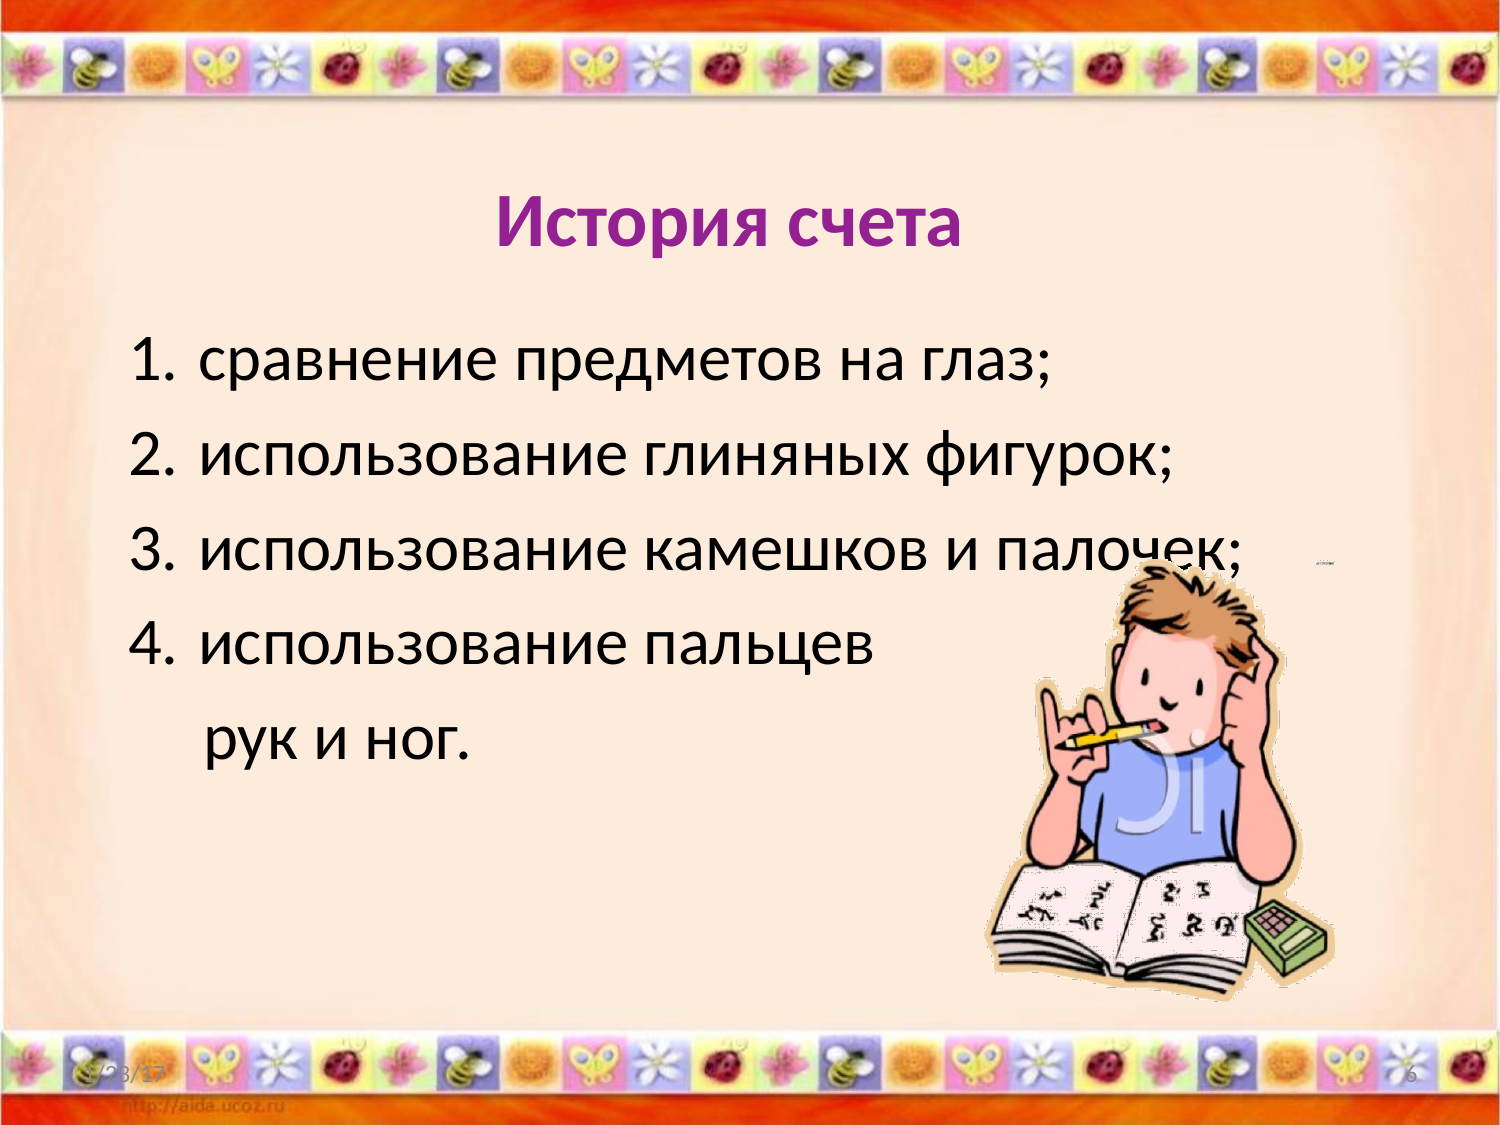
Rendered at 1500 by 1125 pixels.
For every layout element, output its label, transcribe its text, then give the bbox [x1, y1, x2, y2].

list сравнение предметов на глаз; использование глиняных фигурок; использование камешков и палочек; использование пальцев рук и ног. [119, 306, 1306, 882]
text_box 1/23/17 [75, 1050, 425, 1095]
picture [0, 0, 1500, 1125]
slide_number 6 [1394, 1050, 1426, 1096]
title История счета [173, 161, 1287, 271]
